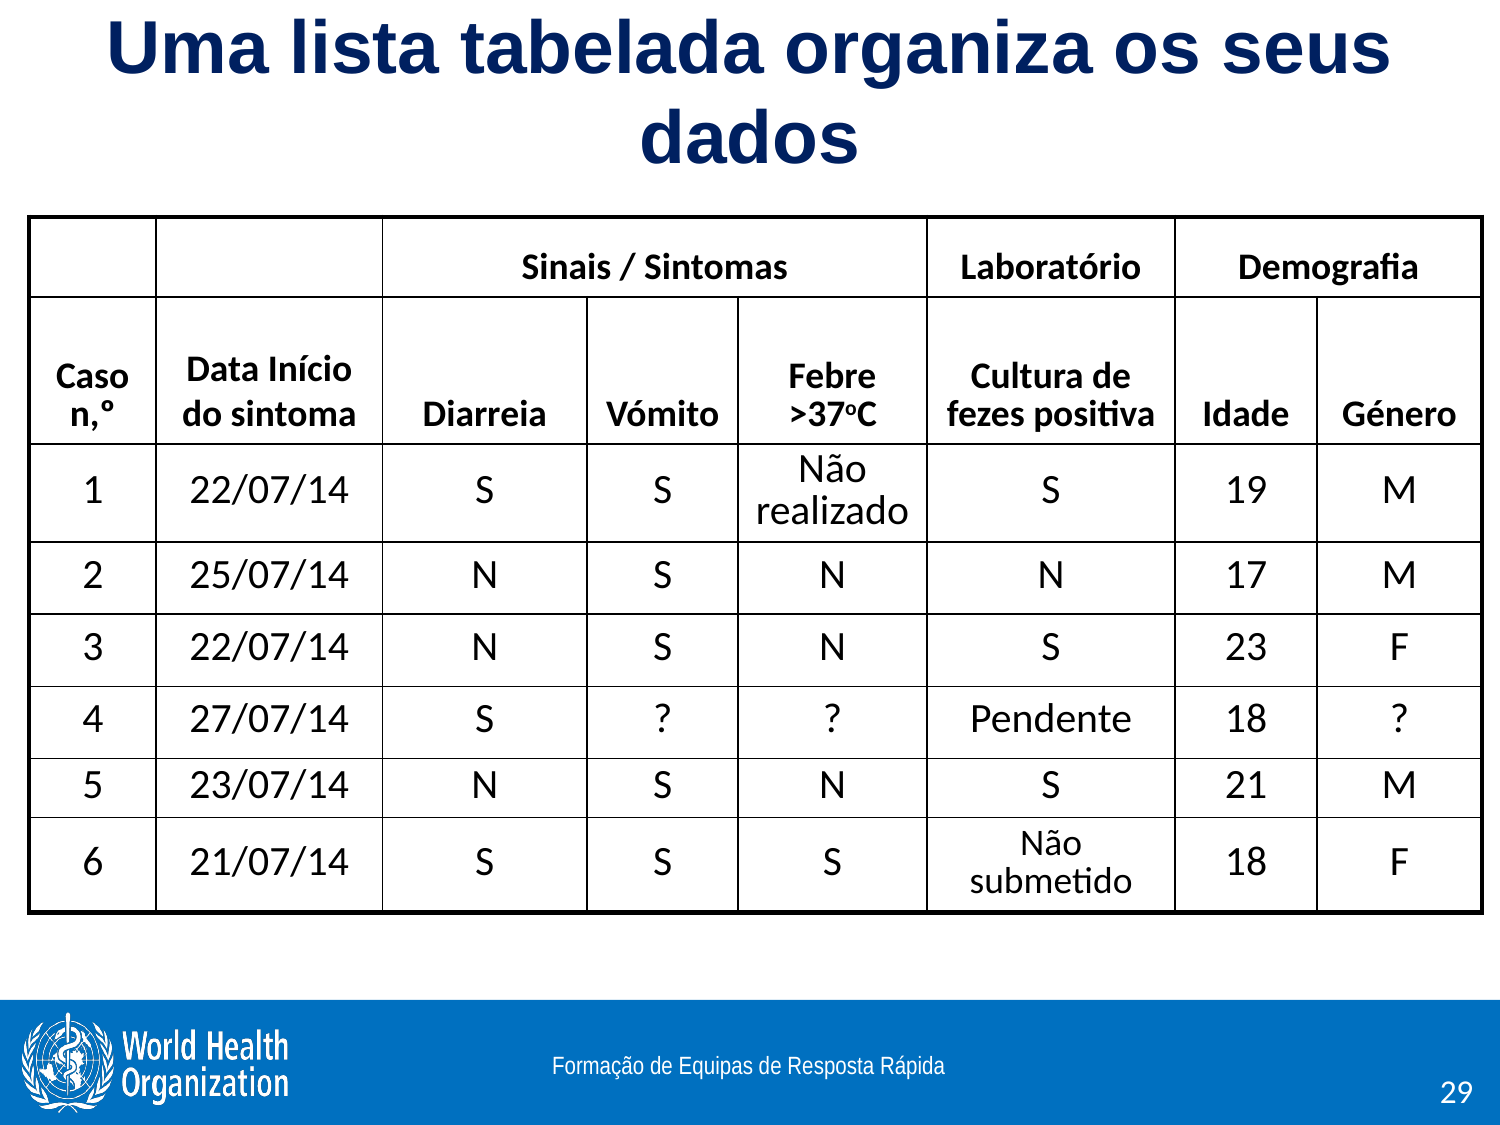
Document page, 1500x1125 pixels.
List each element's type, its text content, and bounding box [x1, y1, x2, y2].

table_cell 19 [1176, 445, 1316, 541]
table_cell S [588, 615, 737, 686]
table_cell Vómito [588, 298, 737, 443]
table_cell Cultura de fezes positiva [928, 298, 1174, 443]
table_cell Género [1318, 298, 1480, 443]
table_cell N [383, 543, 586, 613]
table_header [31, 219, 155, 296]
table_header [157, 219, 382, 296]
table_cell 4 [31, 687, 155, 758]
table_cell 2 [31, 543, 155, 613]
table_cell N [739, 543, 926, 613]
table_cell S [383, 687, 586, 758]
table_cell 6 [31, 818, 155, 910]
table_cell 22/07/14 [157, 445, 382, 541]
table_cell M [1318, 445, 1480, 541]
table_cell 3 [31, 615, 155, 686]
table_cell Pendente [928, 687, 1174, 758]
table_cell S [588, 445, 737, 541]
table_cell Febre >37oC [739, 298, 926, 443]
table_cell S [588, 759, 737, 817]
table_cell 21/07/14 [157, 818, 382, 910]
table_header Demografia [1176, 219, 1480, 296]
table_cell S [928, 445, 1174, 541]
table_header Sinais / Sintomas [383, 219, 926, 296]
table_cell N [383, 759, 586, 817]
table_header Laboratório [928, 219, 1174, 296]
table_cell S [928, 615, 1174, 686]
table_cell Não submetido [928, 818, 1174, 910]
table_cell F [1318, 615, 1480, 686]
table_cell Não realizado [739, 445, 926, 541]
table_cell N [383, 615, 586, 686]
table_cell 18 [1176, 818, 1316, 910]
table_cell Idade [1176, 298, 1316, 443]
table_cell ? [588, 687, 737, 758]
table_cell N [739, 615, 926, 686]
table_cell Caso n,º [31, 298, 155, 443]
table_cell 17 [1176, 543, 1316, 613]
table_cell M [1318, 543, 1480, 613]
table_cell 5 [31, 759, 155, 817]
table_cell ? [1318, 687, 1480, 758]
table_cell S [383, 445, 586, 541]
table_cell ? [739, 687, 926, 758]
table_cell S [383, 818, 586, 910]
table_cell S [739, 818, 926, 910]
table_cell S [588, 543, 737, 613]
table_cell Diarreia [383, 298, 586, 443]
table_cell Data Início do sintoma [157, 298, 382, 443]
table_cell N [928, 543, 1174, 613]
table_cell M [1318, 759, 1480, 817]
table_cell N [739, 759, 926, 817]
table_cell 21 [1176, 759, 1316, 817]
table_cell 1 [31, 445, 155, 541]
table_cell S [928, 759, 1174, 817]
text_box Uma lista tabelada organiza os seus dados [17, 7, 1483, 170]
table_cell 22/07/14 [157, 615, 382, 686]
table_cell 23 [1176, 615, 1316, 686]
table_cell 25/07/14 [157, 543, 382, 613]
table_cell 23/07/14 [157, 759, 382, 817]
table_cell 27/07/14 [157, 687, 382, 758]
picture [21, 1012, 288, 1113]
table_cell S [588, 818, 737, 910]
table_cell F [1318, 818, 1480, 910]
table_cell 18 [1176, 687, 1316, 758]
